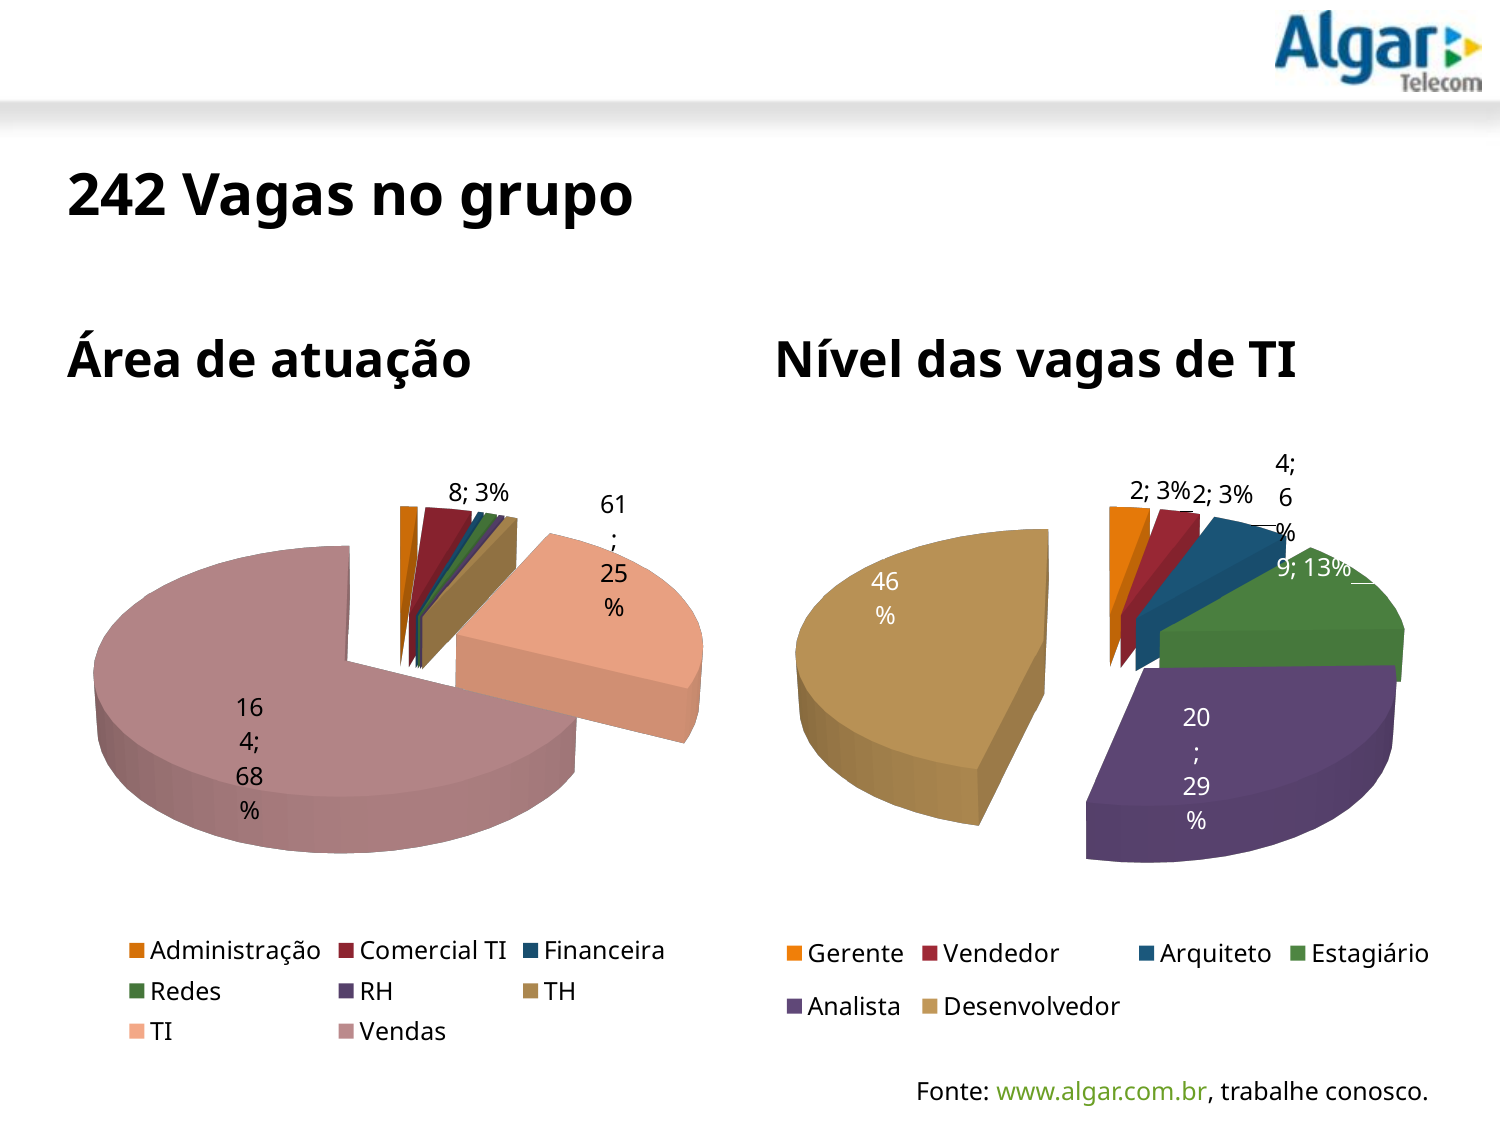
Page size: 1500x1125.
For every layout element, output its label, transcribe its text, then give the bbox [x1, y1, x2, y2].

picture [1275, 10, 1482, 92]
picture [0, 95, 1500, 212]
list Nível das vagas de TI [759, 290, 1451, 396]
title 242 Vagas no grupo [52, 108, 1450, 275]
text_box Fonte: www.algar.com.br, trabalhe conosco. [901, 1068, 1445, 1117]
chart [758, 411, 1451, 1055]
list Área de atuação [52, 290, 744, 396]
chart [52, 411, 744, 1055]
